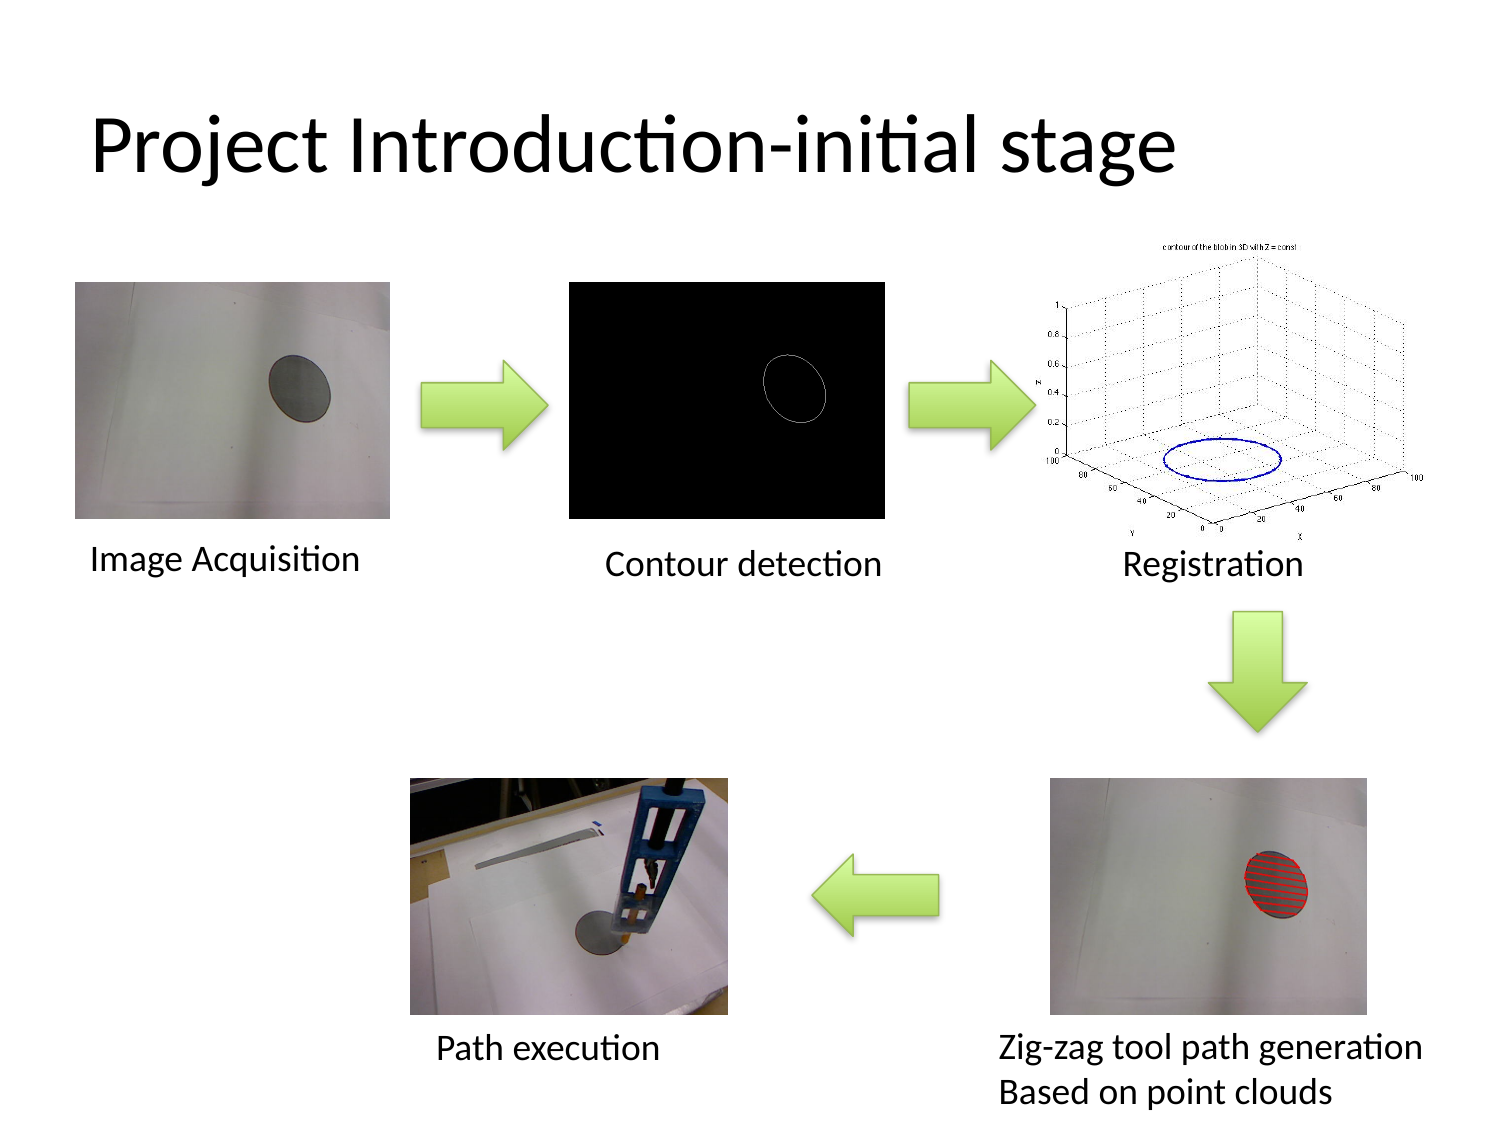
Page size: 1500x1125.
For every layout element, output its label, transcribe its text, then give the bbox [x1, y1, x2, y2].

text_box [908, 359, 1005, 451]
text_box Image Acquisition [74, 527, 411, 587]
text_box [1207, 610, 1308, 733]
text_box [811, 853, 940, 938]
text_box Registration [1107, 566, 1367, 592]
picture [74, 281, 391, 519]
picture [410, 777, 729, 1016]
picture [1050, 777, 1367, 1016]
text_box Contour detection [590, 531, 926, 592]
picture [569, 281, 885, 519]
picture [1010, 232, 1444, 558]
title Project Introduction-initial stage [75, 45, 1425, 233]
text_box Path execution [421, 1015, 760, 1076]
text_box Zig-zag tool path generation Based on point clouds [983, 1015, 1500, 1120]
text_box [420, 359, 549, 451]
